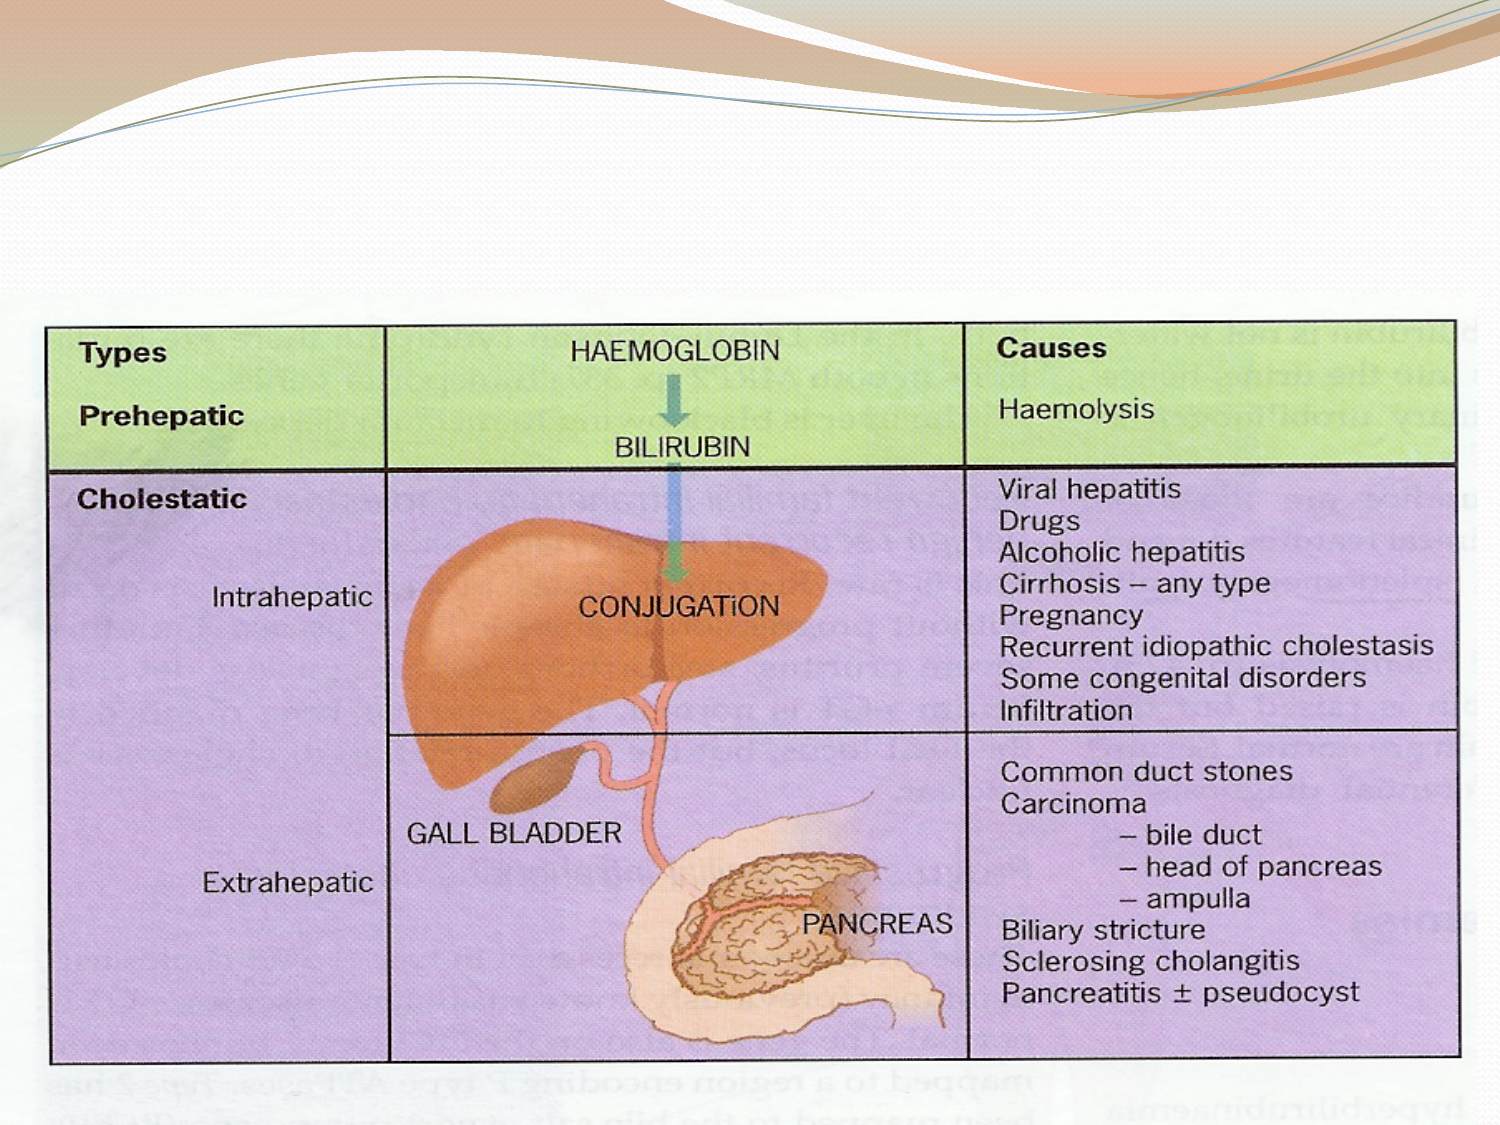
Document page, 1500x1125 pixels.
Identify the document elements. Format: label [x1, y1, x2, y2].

list [0, 292, 1477, 1125]
